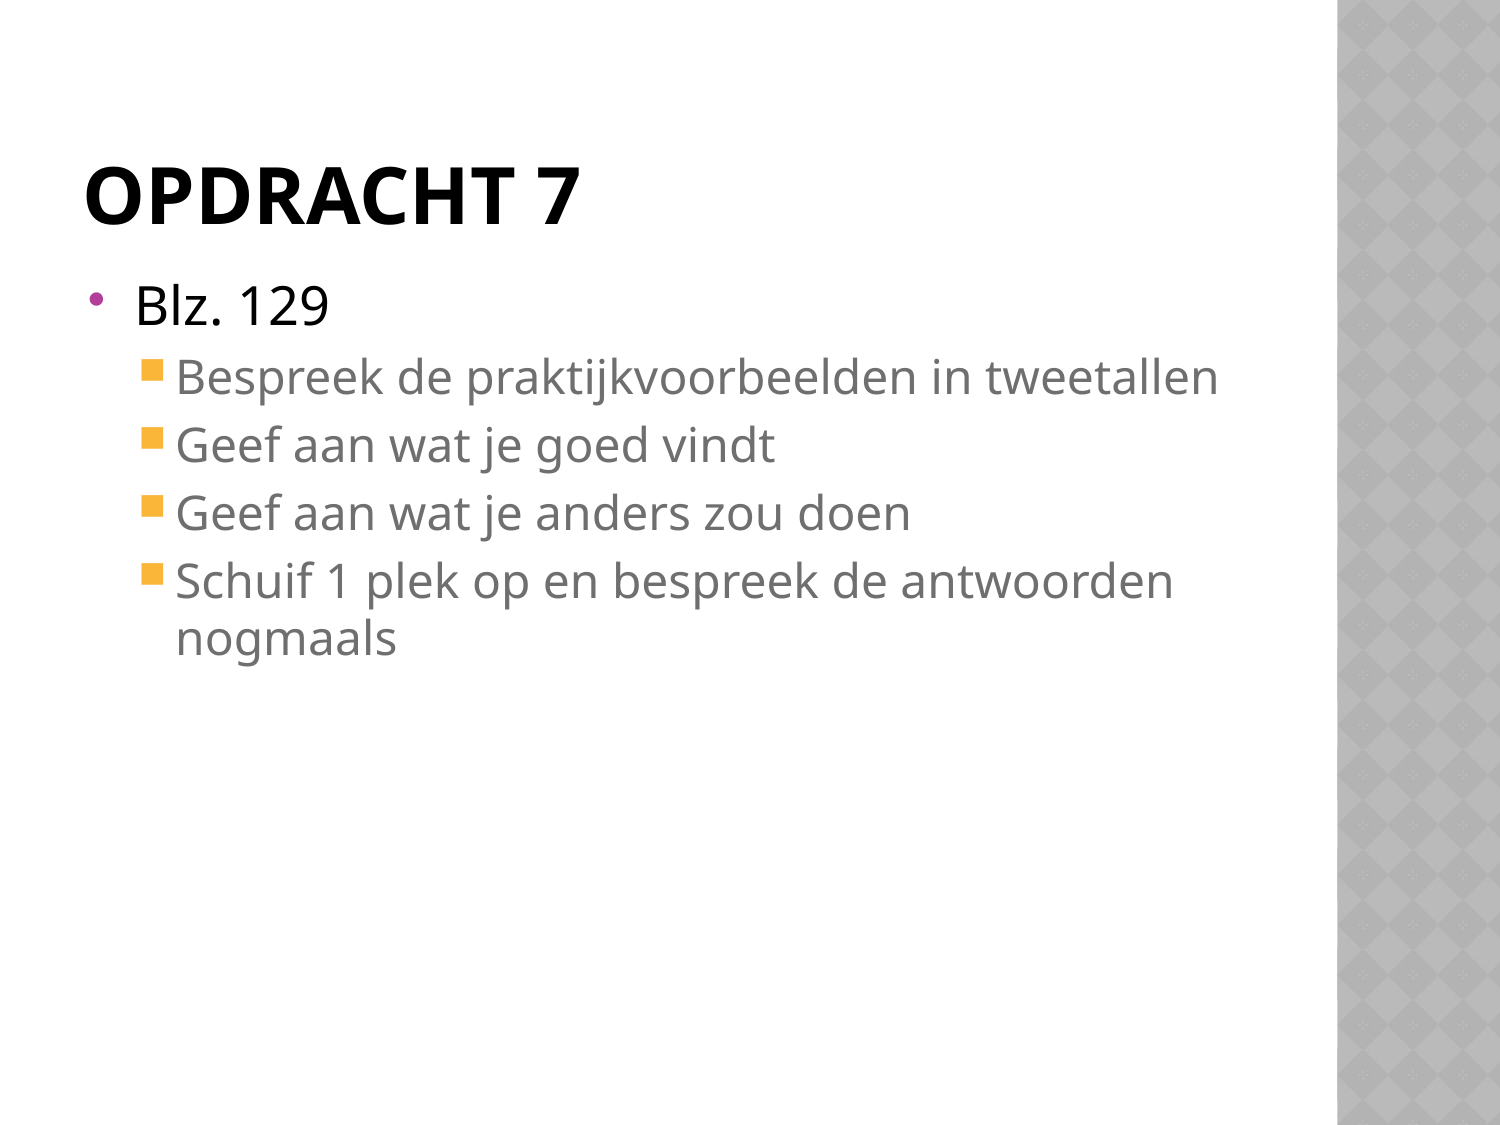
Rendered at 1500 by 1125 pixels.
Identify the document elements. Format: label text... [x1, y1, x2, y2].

list Blz. 129 Bespreek de praktijkvoorbeelden in tweetallen Geef aan wat je goed vindt Geef aan wat je anders zou doen Schuif 1 plek op en bespreek de antwoorden nogmaals [75, 264, 1263, 1059]
title Opdracht 7 [75, 52, 1263, 240]
